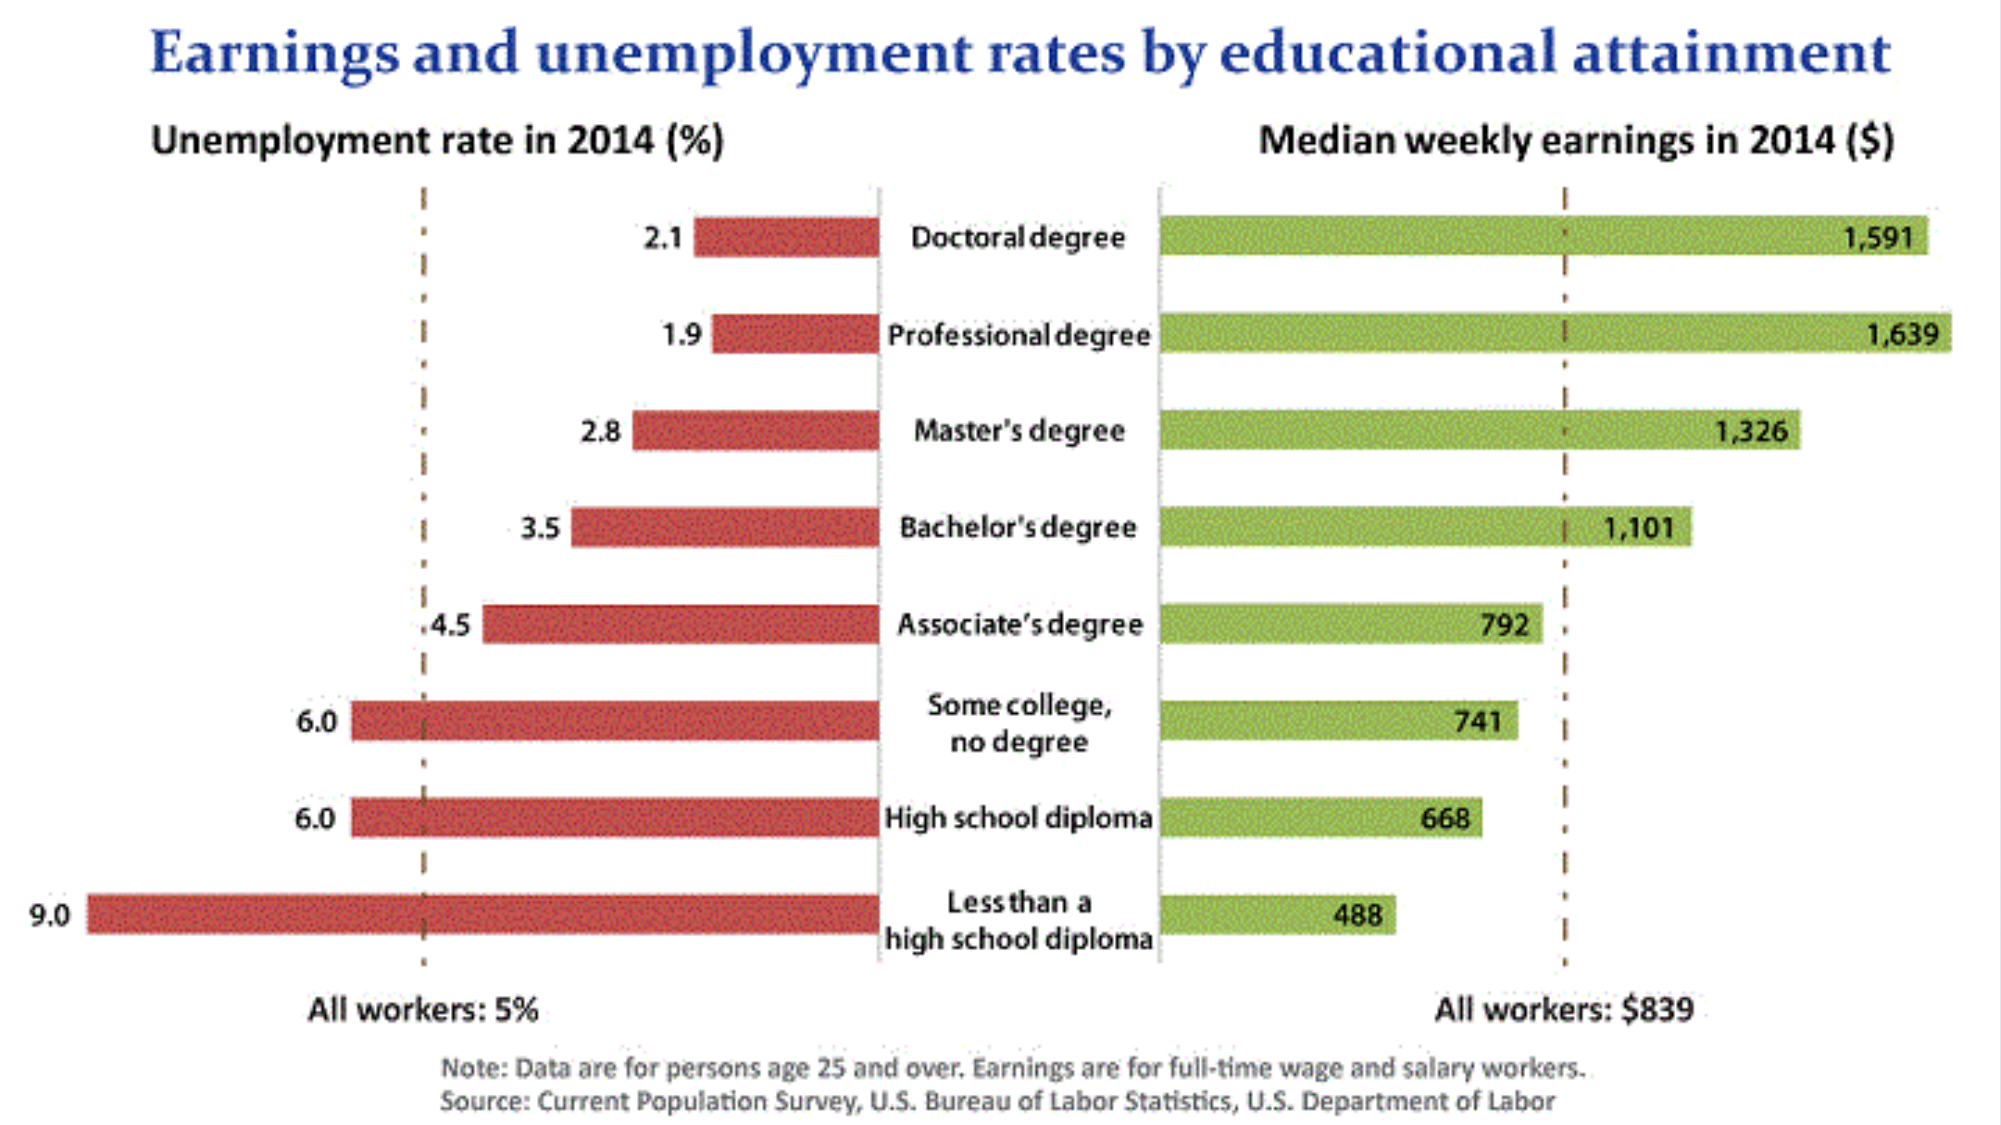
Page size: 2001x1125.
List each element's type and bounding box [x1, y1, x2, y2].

list [0, 0, 2000, 1125]
